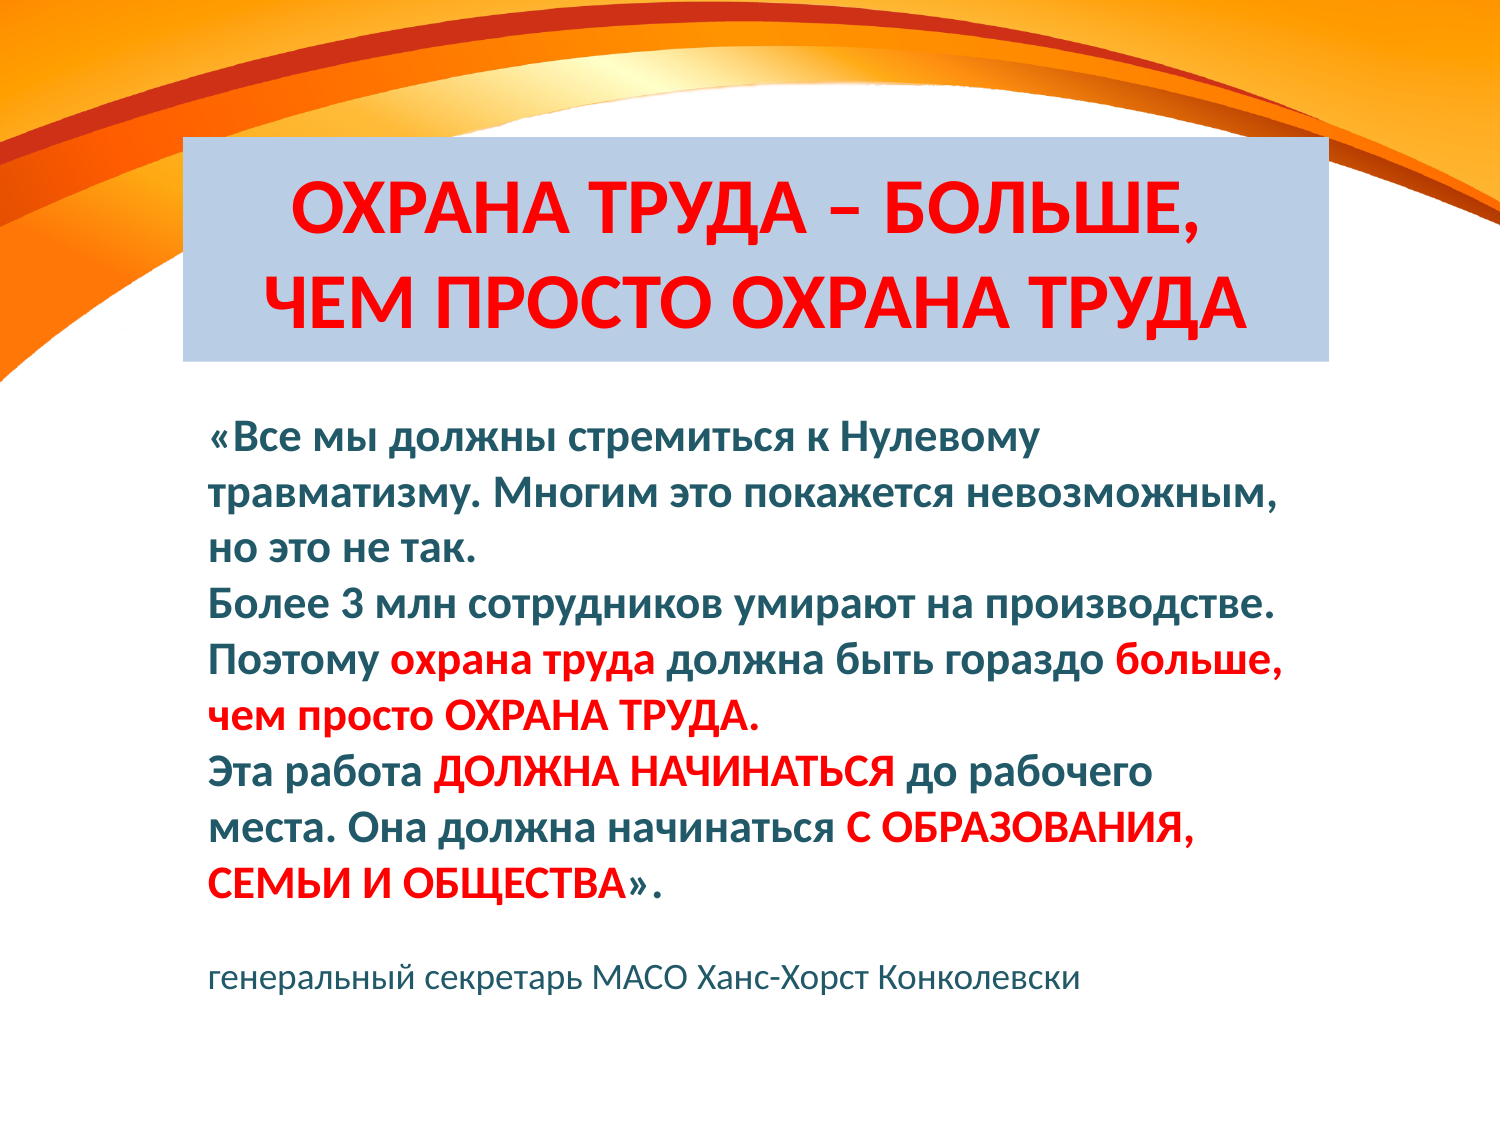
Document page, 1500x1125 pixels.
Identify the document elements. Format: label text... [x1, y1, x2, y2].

list «Все мы должны стремиться к Нулевому травматизму. Многим это покажется невозможным, но это не так. Более 3 млн сотрудников умирают на производстве. Поэтому охрана труда должна быть гораздо больше, чем просто охрана труда. Эта работа должна начинаться до рабочего места. Она должна начинаться с образования, семьи и общества». генеральный секретарь МАСО Ханс-Хорст Конколевски [192, 397, 1309, 1024]
picture [0, 0, 1500, 389]
title ОХРАНА ТРУДА – БОЛЬШЕ, ЧЕМ ПРОСТО ОХРАНА ТРУДА [183, 137, 1329, 362]
